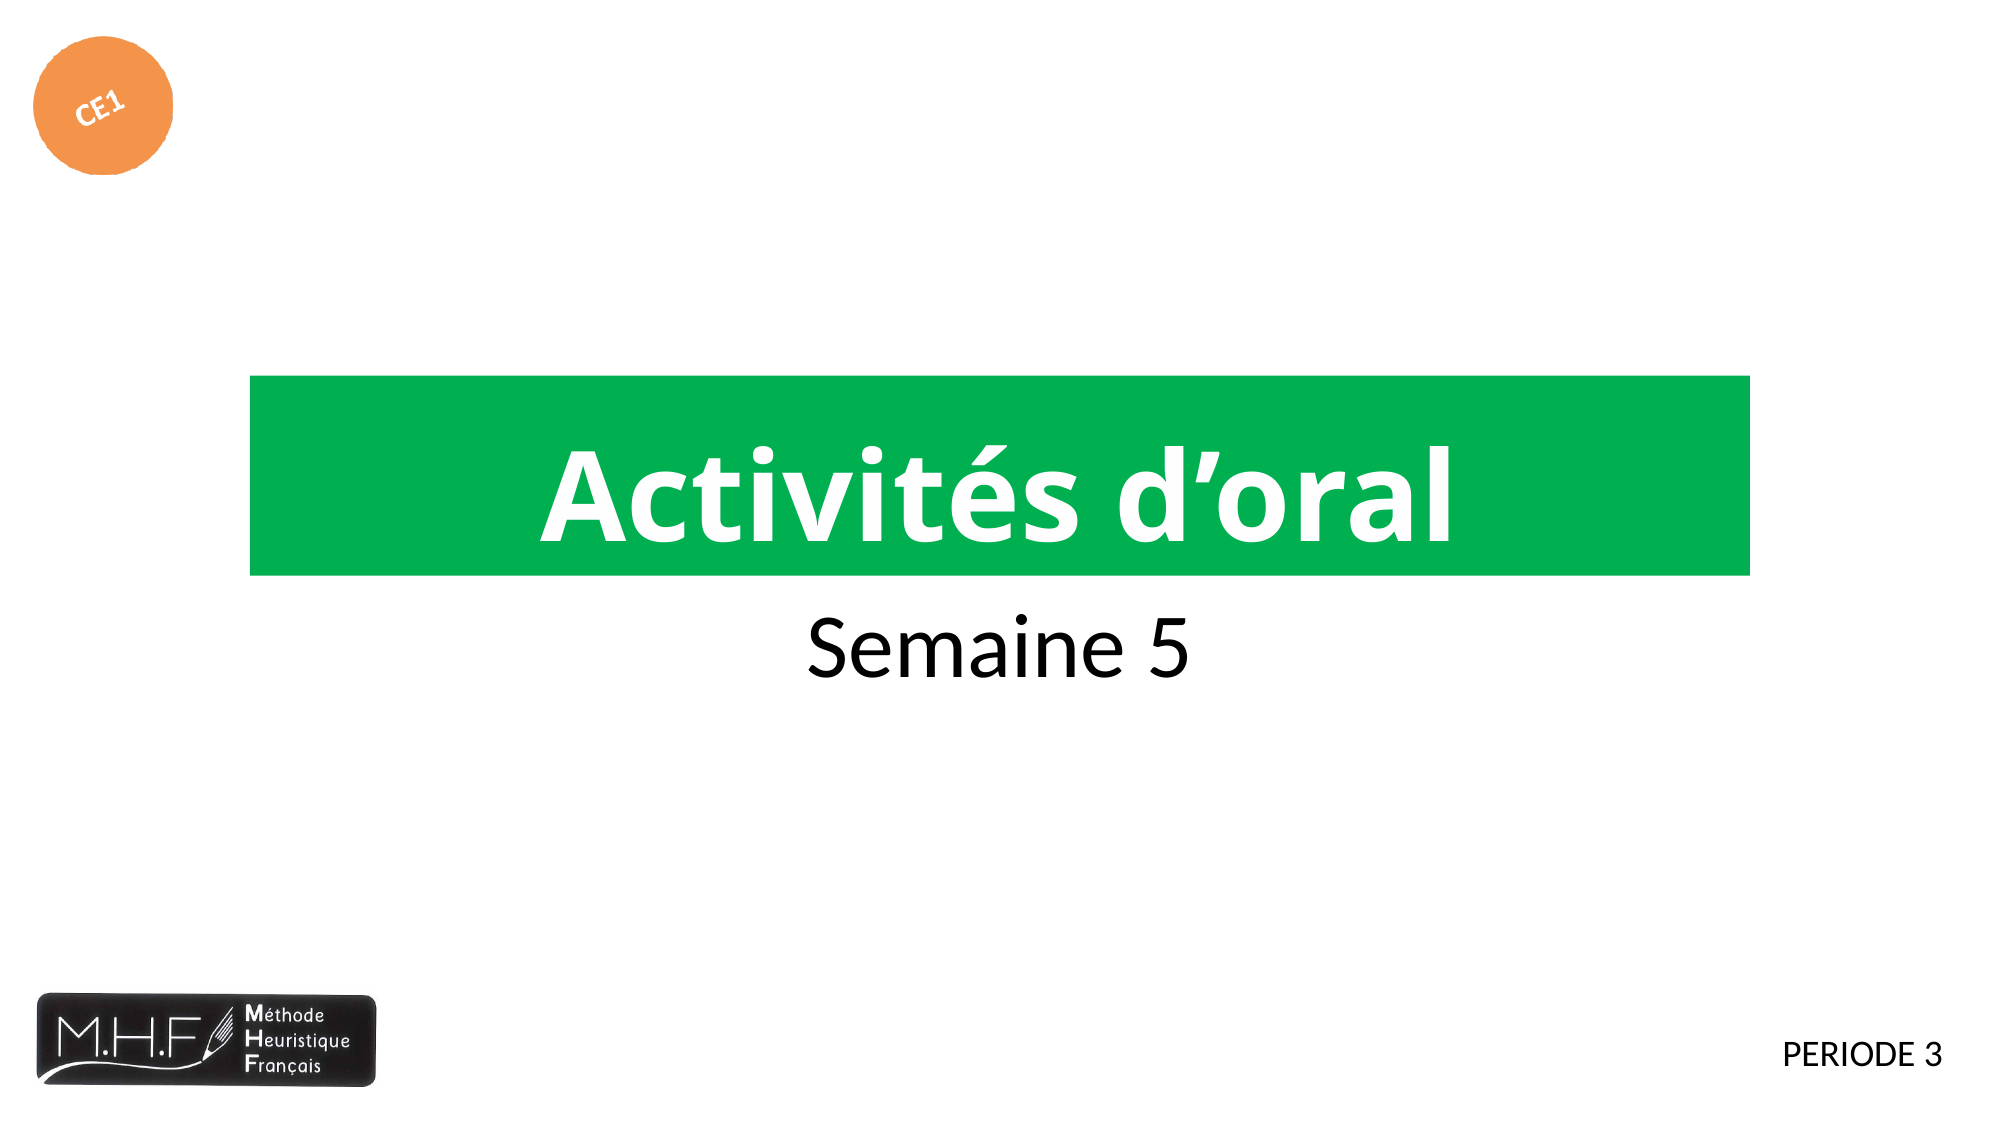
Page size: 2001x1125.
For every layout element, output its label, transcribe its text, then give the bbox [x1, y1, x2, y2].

subtitle Semaine 5 [249, 590, 1750, 863]
picture [33, 990, 379, 1089]
text_box PERIODE 3 [1362, 1021, 1967, 1082]
picture [33, 36, 173, 175]
title Activités d’oral [249, 375, 1750, 576]
